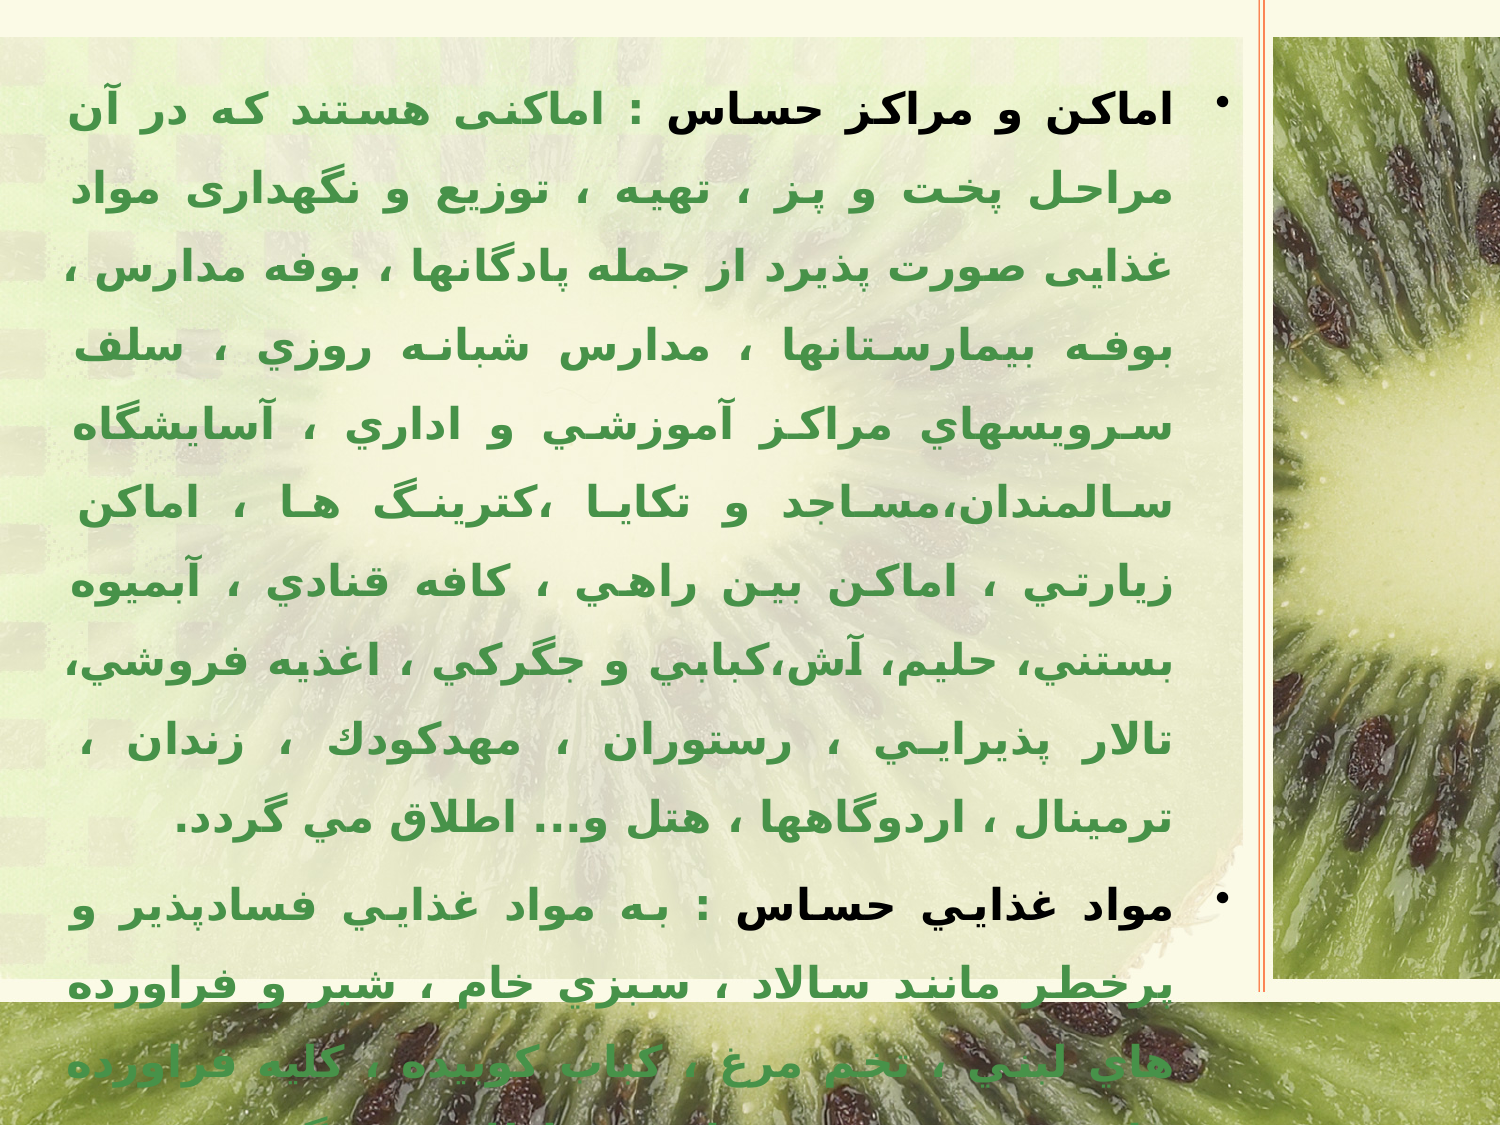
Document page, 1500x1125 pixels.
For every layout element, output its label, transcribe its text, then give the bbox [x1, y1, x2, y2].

list اماكن و مراكز حساس : اماكنی هستند که در آن مراحل پخت و پز ، تهیه ، توزیع و نگهداری مواد غذایی صورت پذیرد از جمله پادگانها ، بوفه مدارس ، بوفه بيمارستانها ، مدارس شبانه روزي ، سلف سرويسهاي مراكز آموزشي و اداري ، آسايشگاه سالمندان،مساجد و تكايا ،كترينگ ها ، اماكن زيارتي ، اماكن بين راهي ، كافه قنادي ، آبميوه بستني، حليم، آش،كبابي و جگركي ، اغذيه فروشي، تالار پذيرايي ، رستوران ، مهدكودك ، زندان ، ترمينال ، اردوگاهها ، هتل و... اطلاق مي گردد. مواد غذايي حساس : به مواد غذايي فسادپذیر و پرخطر مانند سالاد ، سبزي خام ، شير و فراورده هاي لبني ، تخم مرغ ، كباب كوبيده ، كليه فراورده هاي سنتي و دست ساز و ... اطلاق مي گردد . [46, 46, 1247, 965]
picture [0, 0, 1500, 1125]
